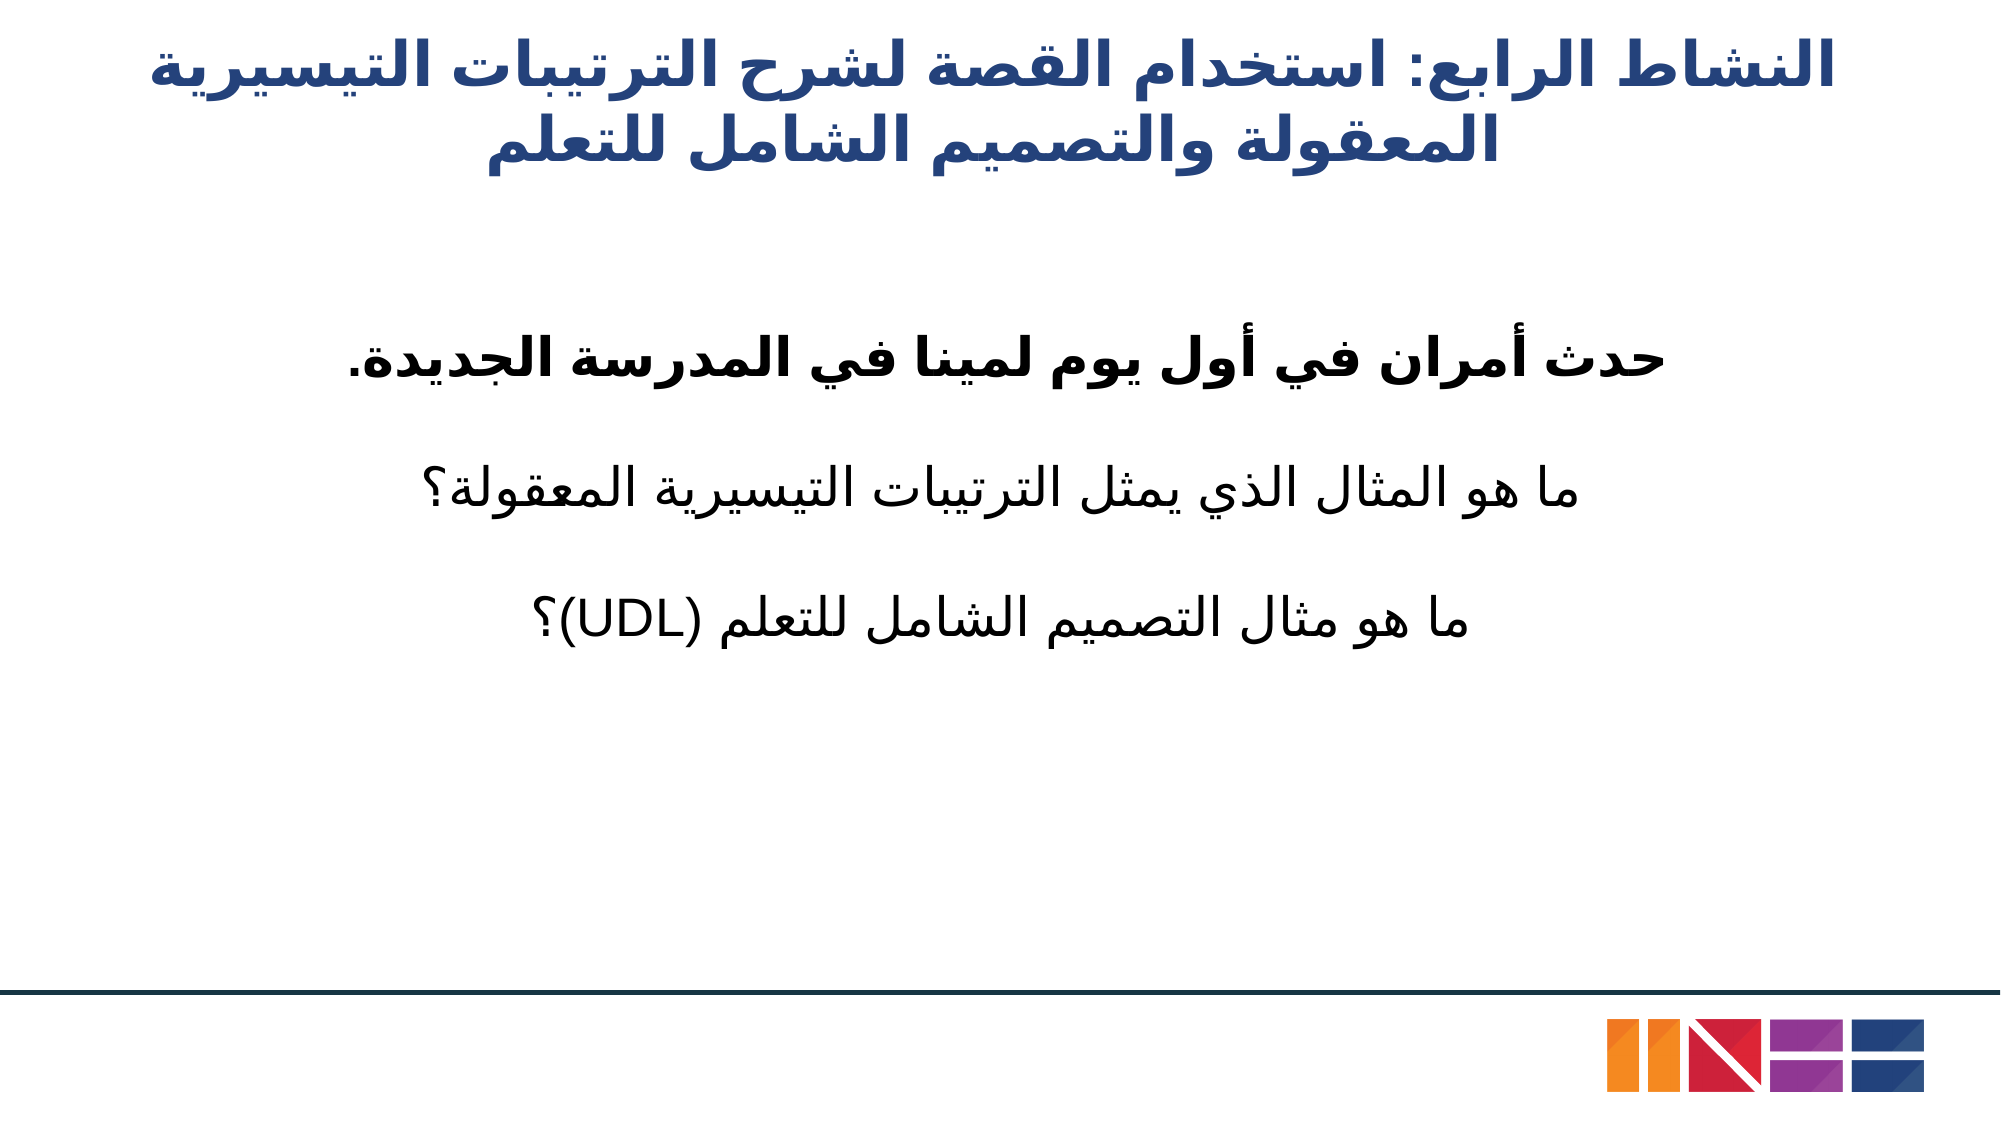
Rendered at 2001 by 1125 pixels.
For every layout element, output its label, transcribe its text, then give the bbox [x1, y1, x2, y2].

list حدث أمران في أول يوم لمينا في المدرسة الجديدة. ما هو المثال الذي يمثل الترتيبات التيسيرية المعقولة؟ ما هو مثال التصميم الشامل للتعلم (UDL)؟ [31, 172, 1971, 935]
picture [1607, 1019, 1924, 1092]
title النشاط الرابع: استخدام القصة لشرح الترتيبات التيسيرية المعقولة والتصميم الشامل للتعلم [31, 40, 1957, 157]
